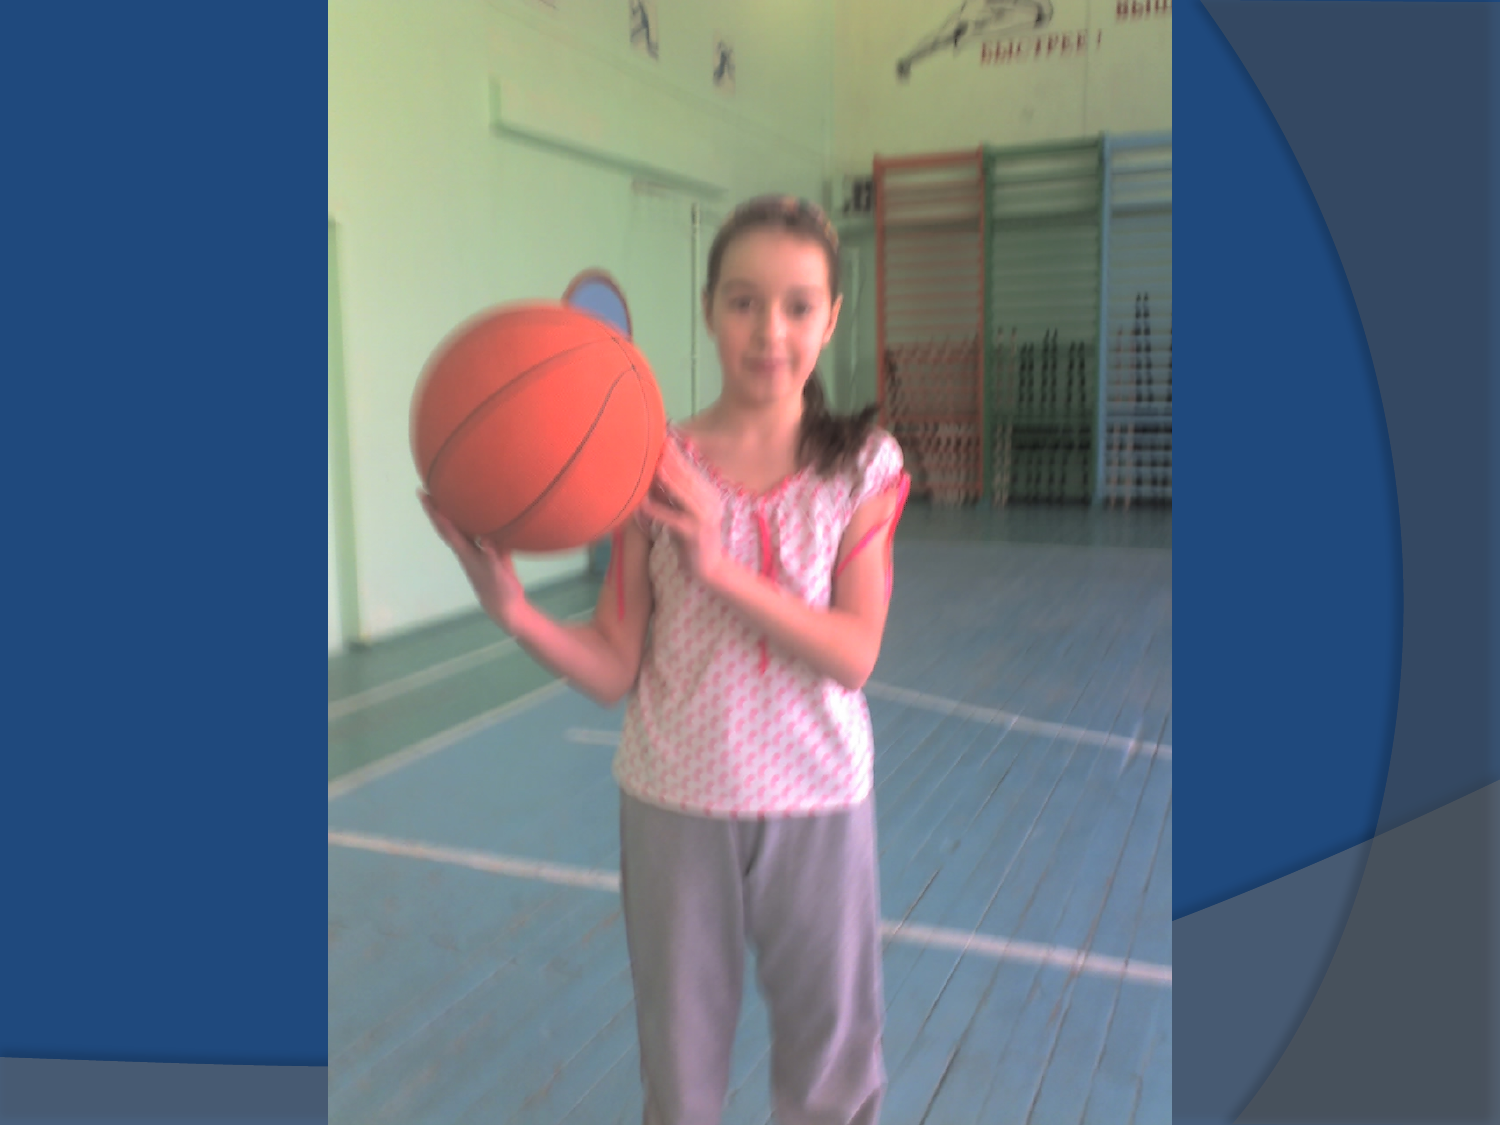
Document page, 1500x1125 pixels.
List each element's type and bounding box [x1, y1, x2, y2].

list [327, 0, 1173, 1125]
